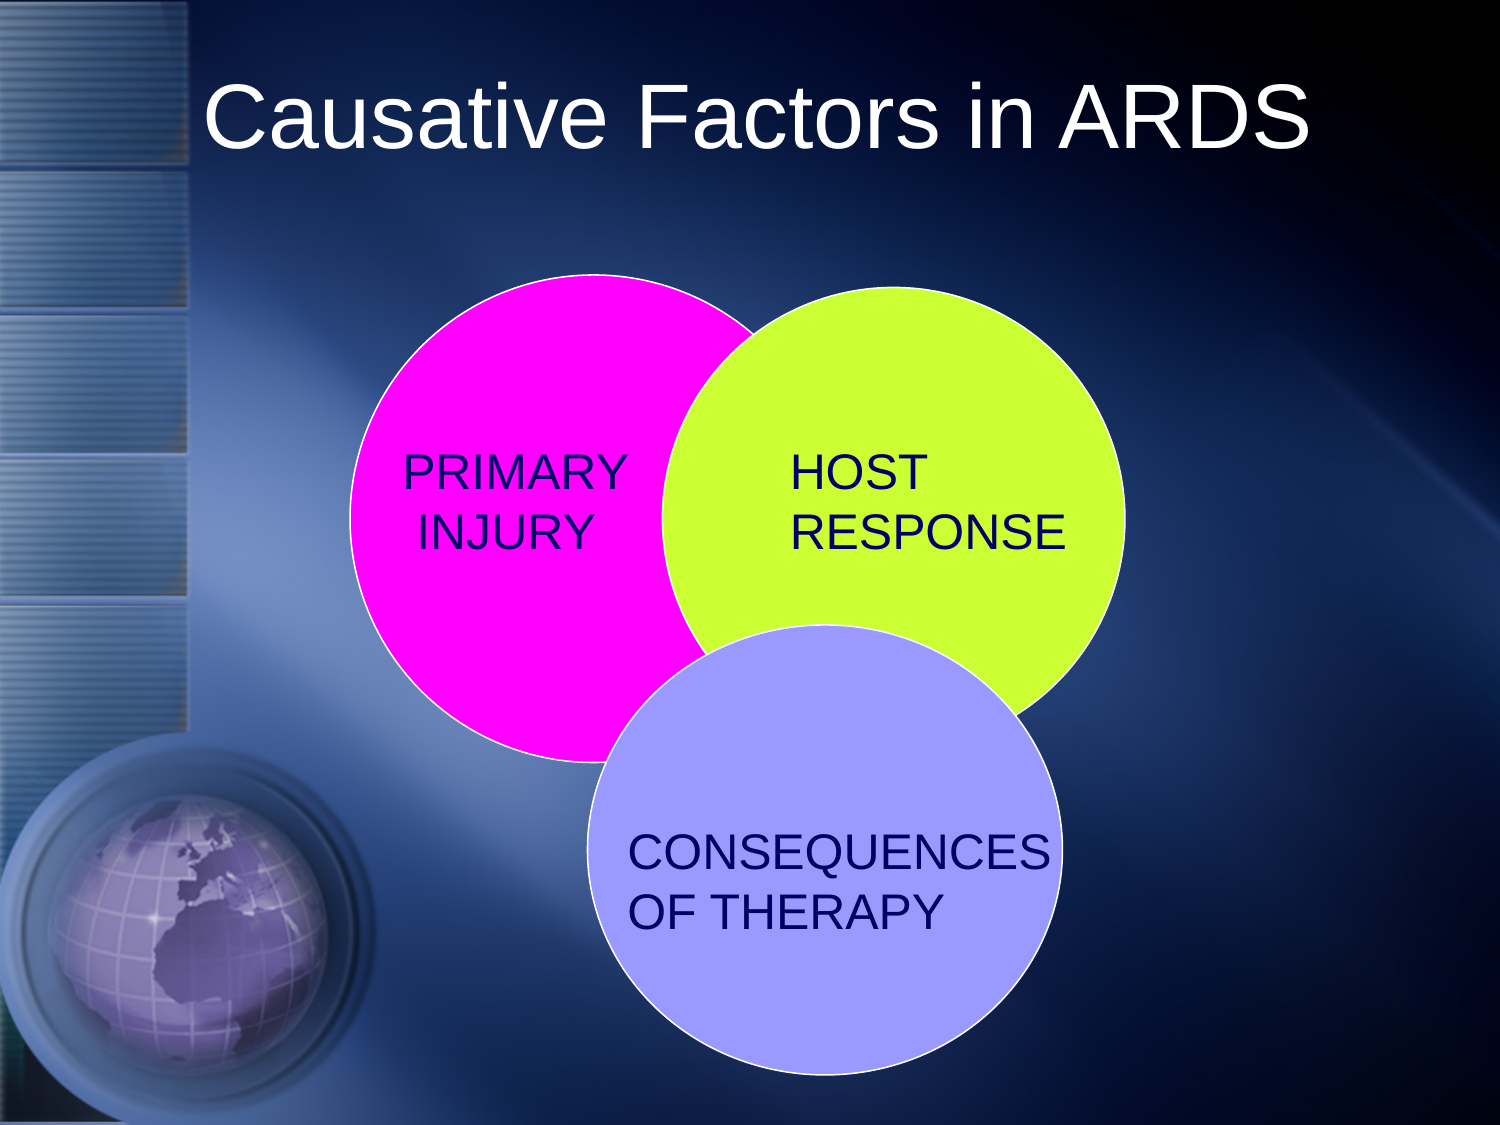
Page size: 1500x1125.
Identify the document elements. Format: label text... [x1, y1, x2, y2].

text_box [663, 287, 1125, 715]
text_box Causative Factors in ARDS [187, 49, 1400, 175]
text_box [587, 624, 1060, 1075]
text_box [350, 274, 753, 763]
text_box HOST RESPONSE [774, 431, 1113, 567]
text_box PRIMARY INJURY [387, 431, 663, 567]
text_box CONSEQUENCES OF THERAPY [612, 812, 1100, 948]
picture [0, 0, 1500, 1125]
